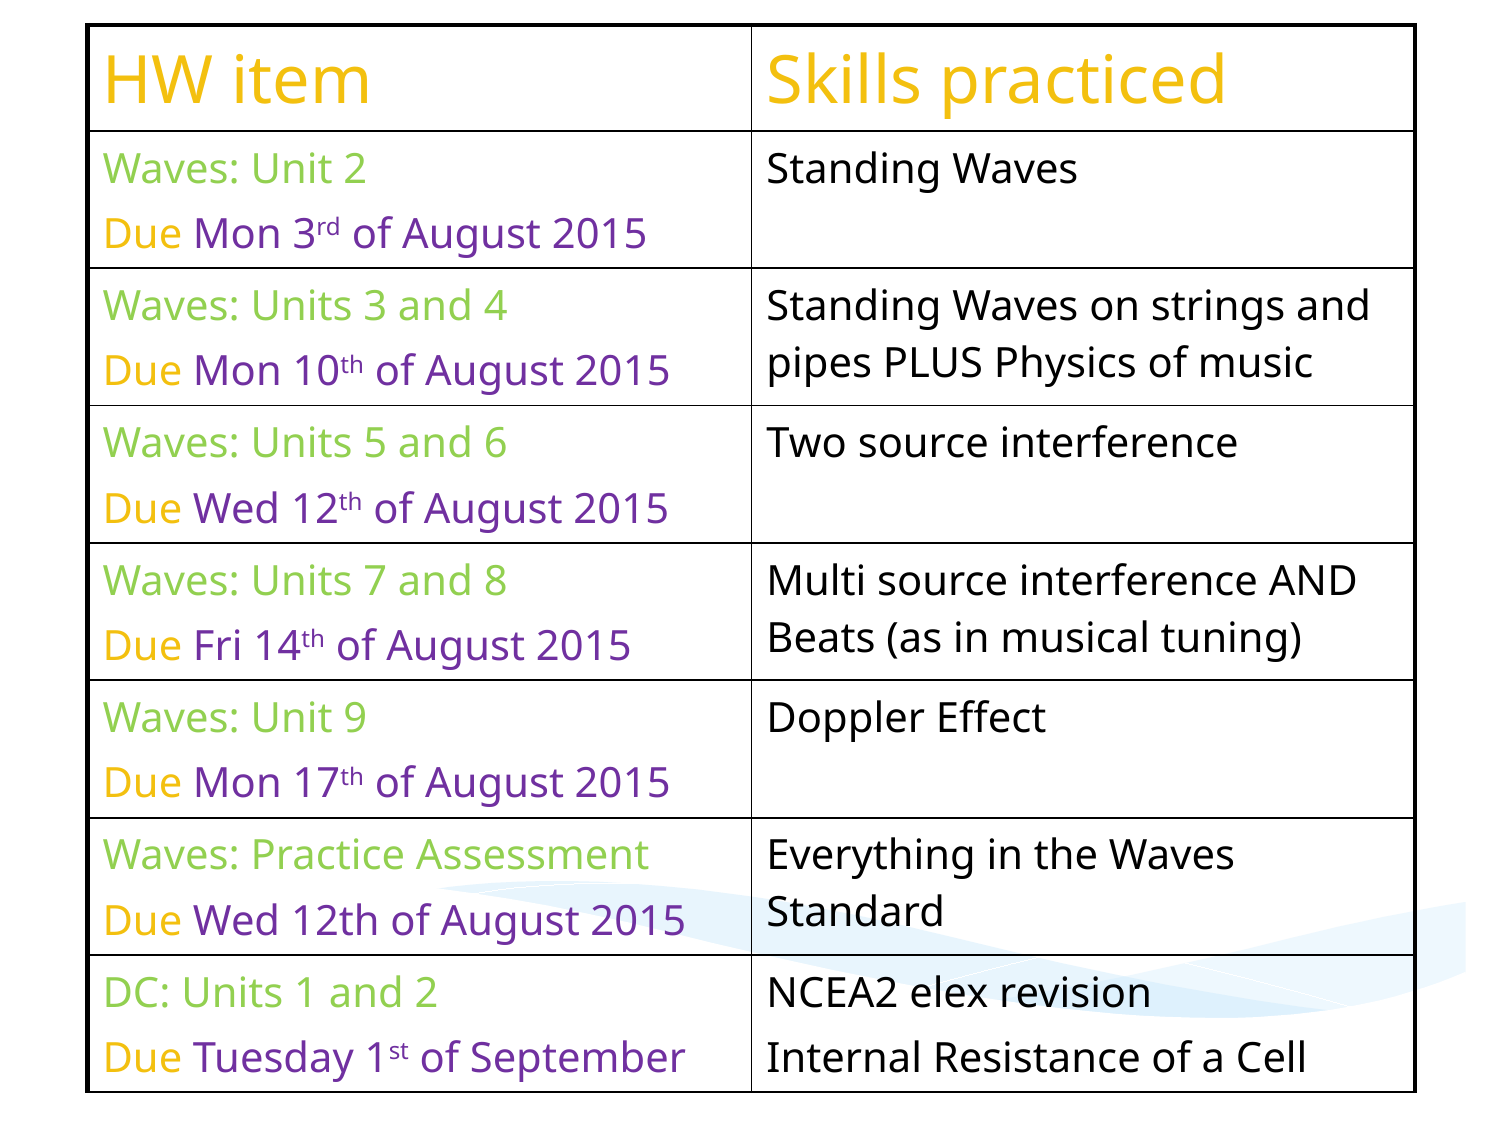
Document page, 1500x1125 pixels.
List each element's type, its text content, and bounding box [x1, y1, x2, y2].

table_header Skills practiced [752, 27, 1413, 130]
table_cell Waves: Units 5 and 6 Due Wed 12th of August 2015 [90, 406, 751, 542]
table_cell Waves: Units 3 and 4 Due Mon 10th of August 2015 [90, 269, 751, 405]
table_cell Standing Waves [752, 132, 1413, 267]
table_cell Waves: Practice Assessment Due Wed 12th of August 2015 [90, 819, 751, 954]
table_cell Multi source interference AND Beats (as in musical tuning) [752, 544, 1413, 679]
table_cell Waves: Unit 2 Due Mon 3rd of August 2015 [90, 132, 751, 267]
table_cell NCEA2 elex revision Internal Resistance of a Cell [752, 956, 1413, 1091]
table_cell Doppler Effect [752, 681, 1413, 817]
table_cell Waves: Units 7 and 8 Due Fri 14th of August 2015 [90, 544, 751, 679]
table_cell Waves: Unit 9 Due Mon 17th of August 2015 [90, 681, 751, 817]
table_cell Everything in the Waves Standard [752, 819, 1413, 954]
table_cell Two source interference [752, 406, 1413, 542]
table_cell Standing Waves on strings and pipes PLUS Physics of music [752, 269, 1413, 405]
table_header HW item [90, 27, 751, 130]
table_cell DC: Units 1 and 2 Due Tuesday 1st of September [90, 956, 751, 1091]
